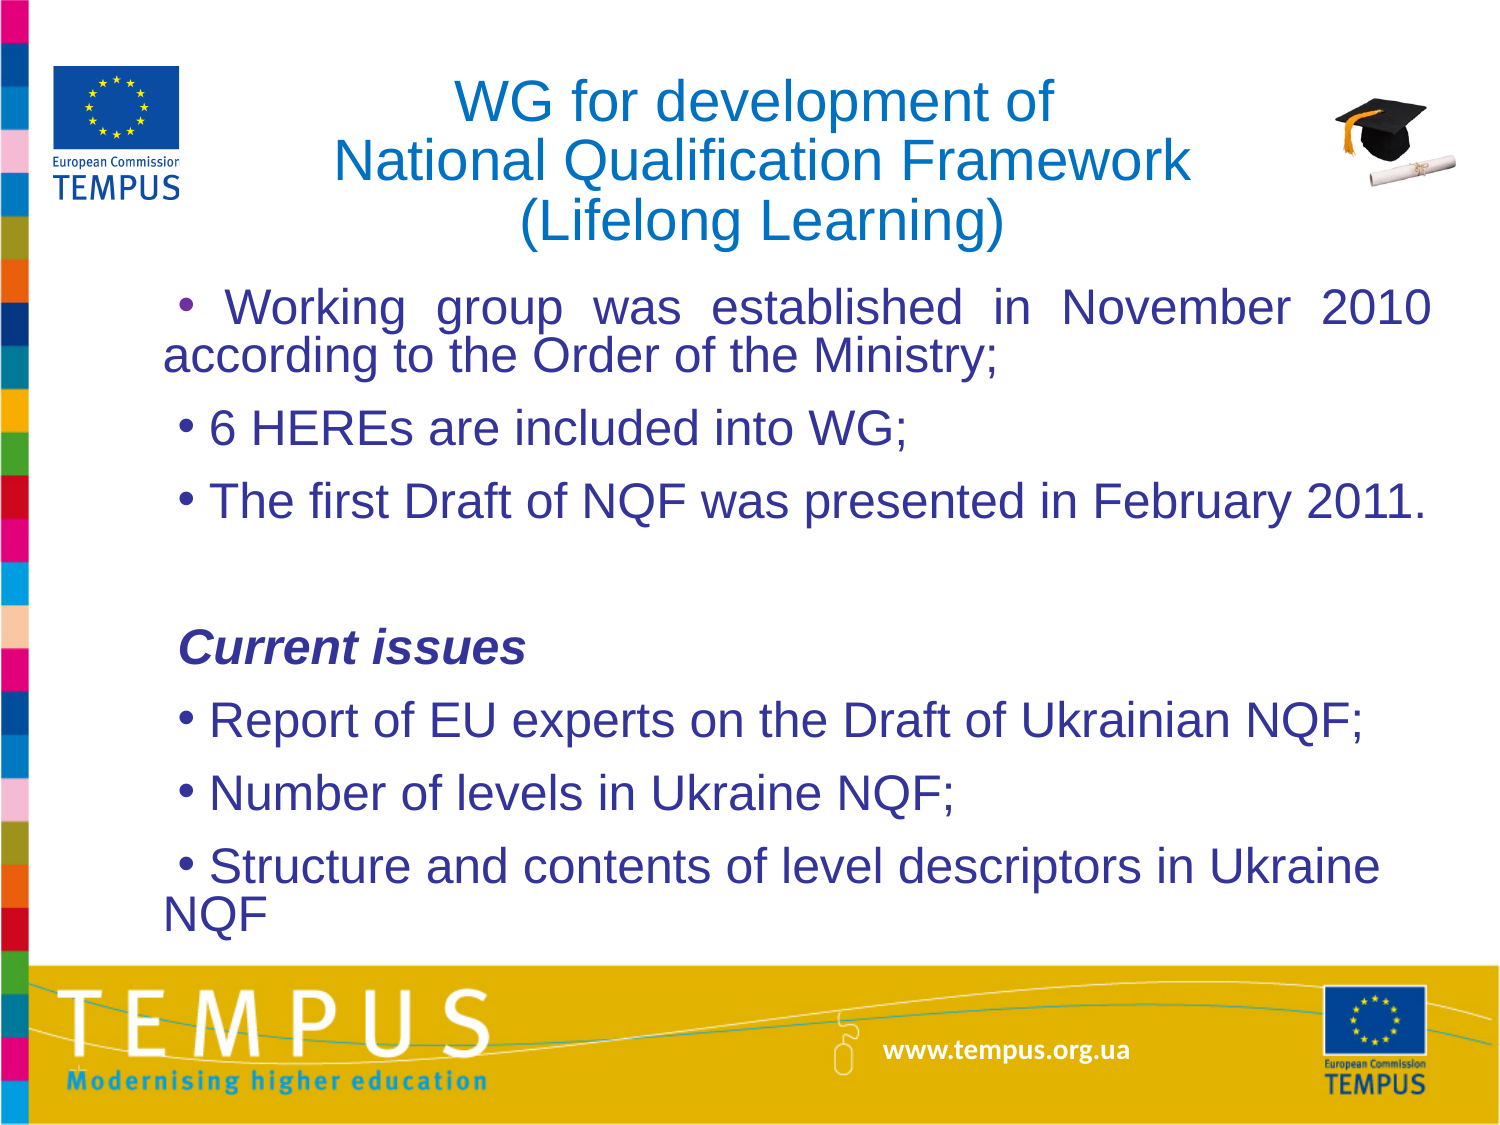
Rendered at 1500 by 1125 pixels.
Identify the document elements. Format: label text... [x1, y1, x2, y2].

subtitle Working group was established in November 2010 according to the Order of the Ministry; 6 HEREs are included into WG; The first Draft of NQF was presented in February 2011. Current issues Report of EU experts on the Draft of Ukrainian NQF; Number of levels in Ukraine NQF; Structure and contents of level descriptors in Ukraine NQF [88, 278, 1447, 1012]
picture [0, 0, 1500, 1125]
text_box www.tempus.org.ua [868, 1023, 1282, 1073]
title WG for development of National Qualification Framework (Lifelong Learning) [206, 66, 1320, 161]
